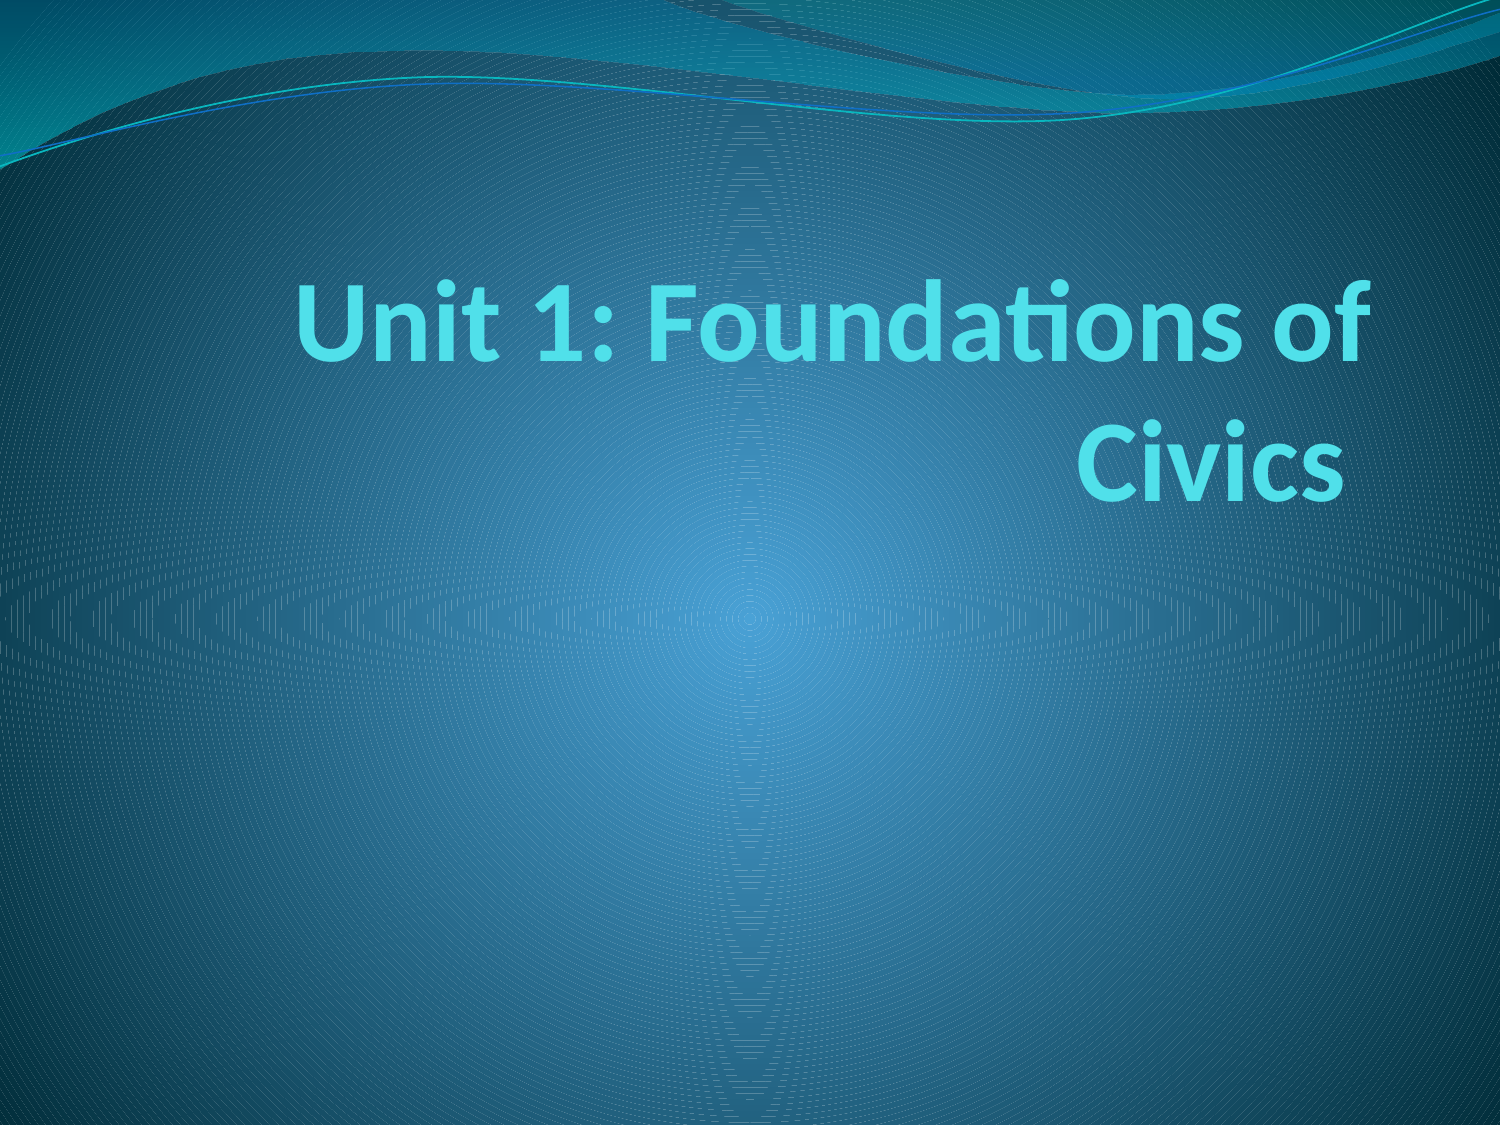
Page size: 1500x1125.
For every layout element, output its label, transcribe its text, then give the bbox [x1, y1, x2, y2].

title Unit 1: Foundations of Civics [87, 224, 1376, 525]
